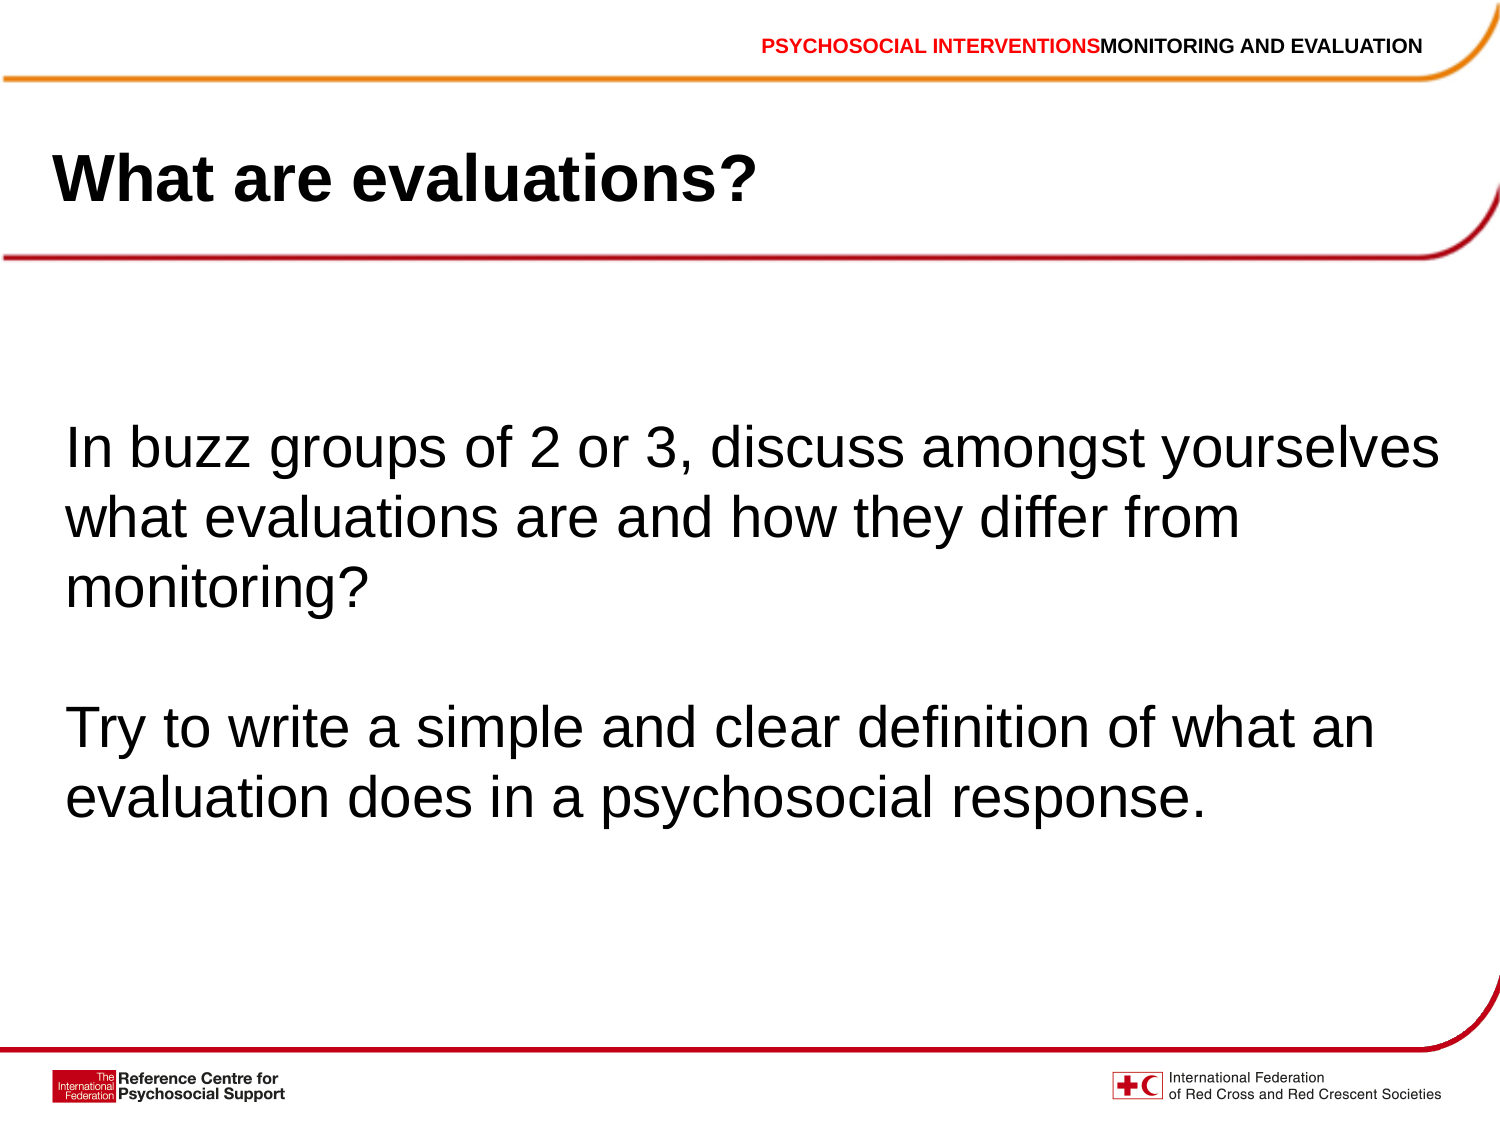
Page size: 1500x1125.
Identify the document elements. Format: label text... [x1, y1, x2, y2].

picture [0, 974, 1500, 1125]
title In buzz groups of 2 or 3, discuss amongst yourselves what evaluations are and how they differ from monitoring? Try to write a simple and clear definition of what an evaluation does in a psychosocial response. [49, 337, 1476, 901]
picture [0, 0, 1500, 265]
